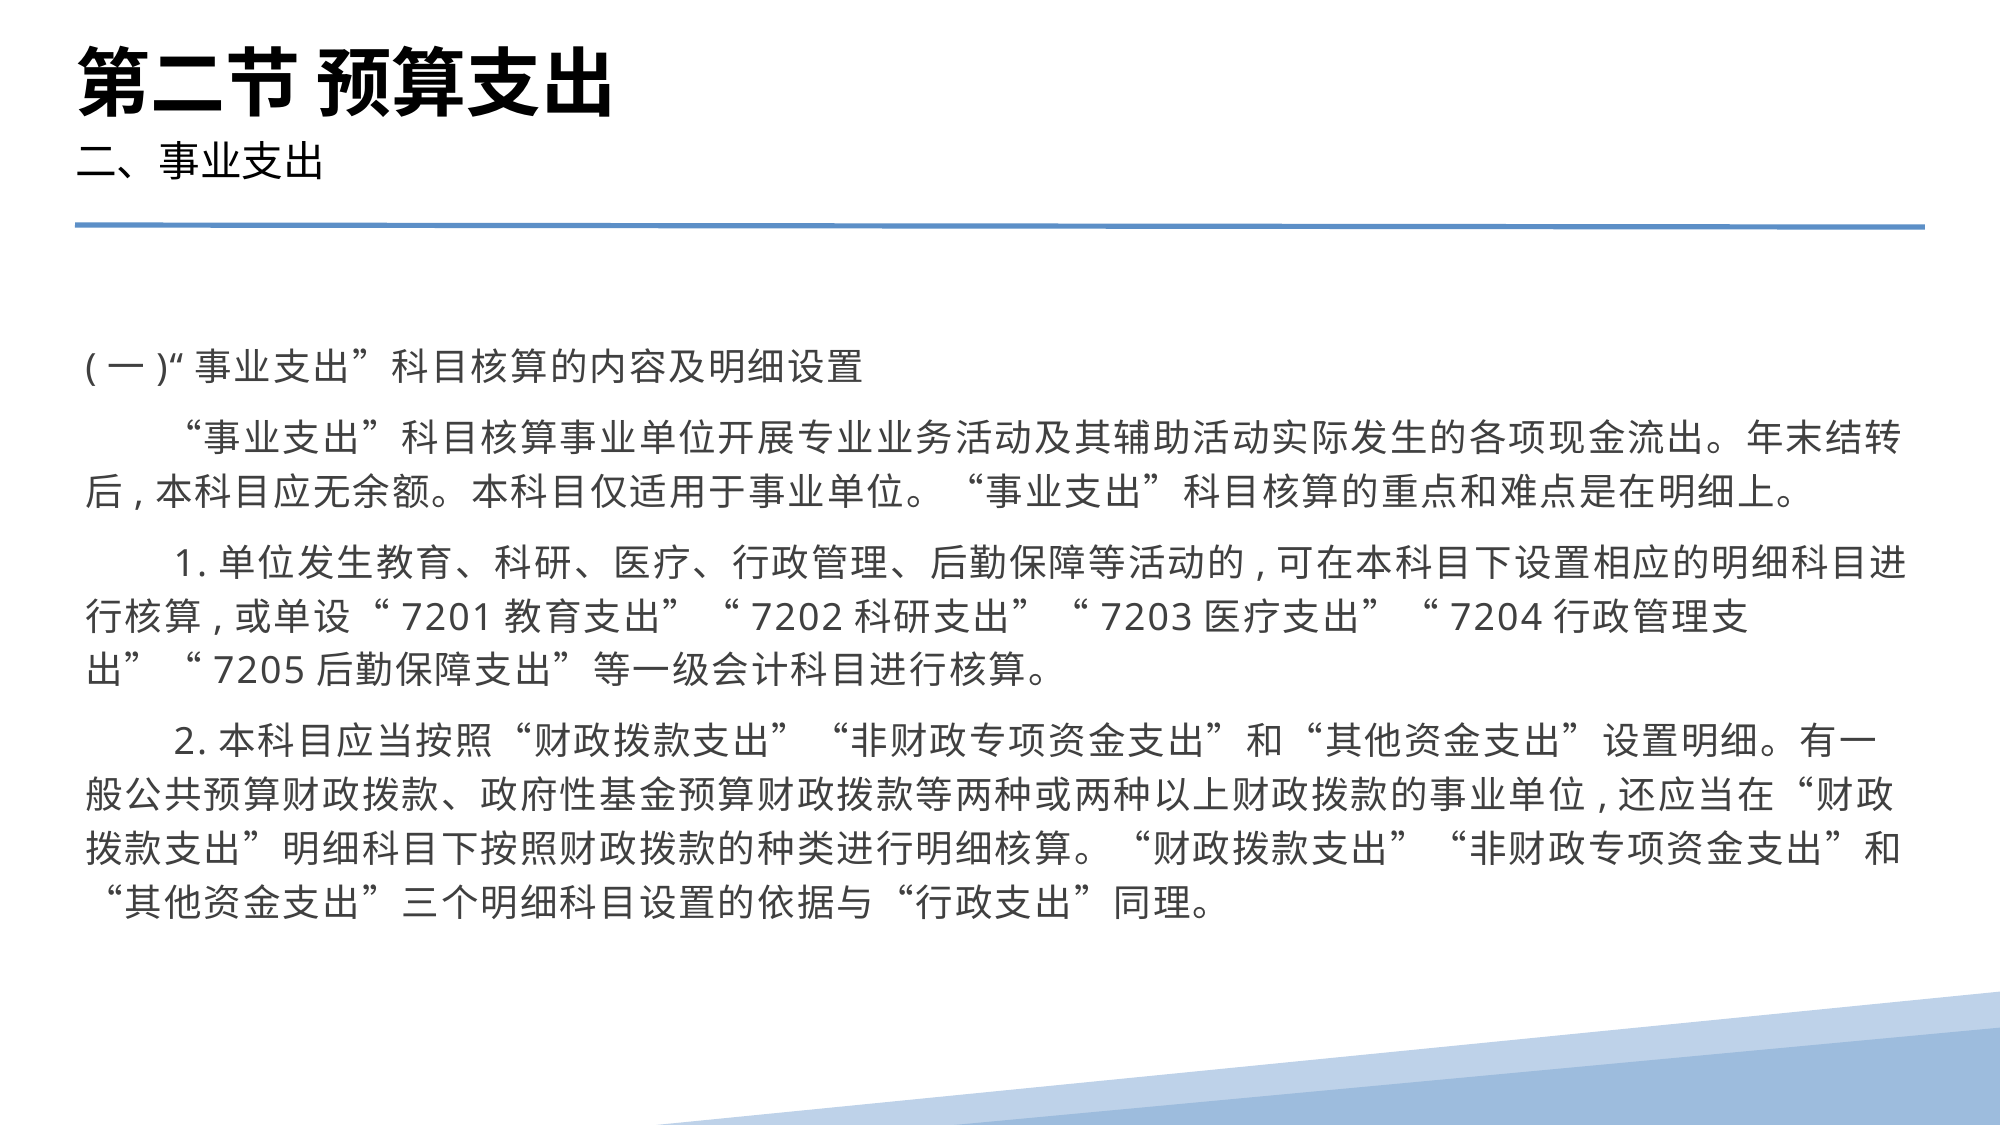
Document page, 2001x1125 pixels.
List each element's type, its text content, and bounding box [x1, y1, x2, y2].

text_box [74, 224, 1925, 228]
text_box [656, 991, 2000, 1125]
text_box 二、事业支出 [75, 124, 1925, 200]
text_box (一)“事业支出”科目核算的内容及明细设置 “事业支出”科目核算事业单位开展专业业务活动及其辅助活动实际发生的各项现金流出。年末结转后,本科目应无余额。本科目仅适用于事业单位。“事业支出”科目核算的重点和难点是在明细上。 1.单位发生教育、科研、医疗、行政管理、后勤保障等活动的,可在本科目下设置相应的明细科目进行核算,或单设“7201教育支出”“7202科研支出”“7203医疗支出”“7204行政管理支出”“7205后勤保障支出”等一级会计科目进行核算。 2.本科目应当按照“财政拨款支出”“非财政专项资金支出”和“其他资金支出”设置明细。有一般公共预算财政拨款、政府性基金预算财政拨款等两种或两种以上财政拨款的事业单位,还应当在“财政拨款支出”明细科目下按照财政拨款的种类进行明细核算。“财政拨款支出”“非财政专项资金支出”和“其他资金支出”三个明细科目设置的依据与“行政支出”同理。 [75, 236, 1925, 1022]
text_box 第二节 预算支出 [75, 24, 1925, 124]
